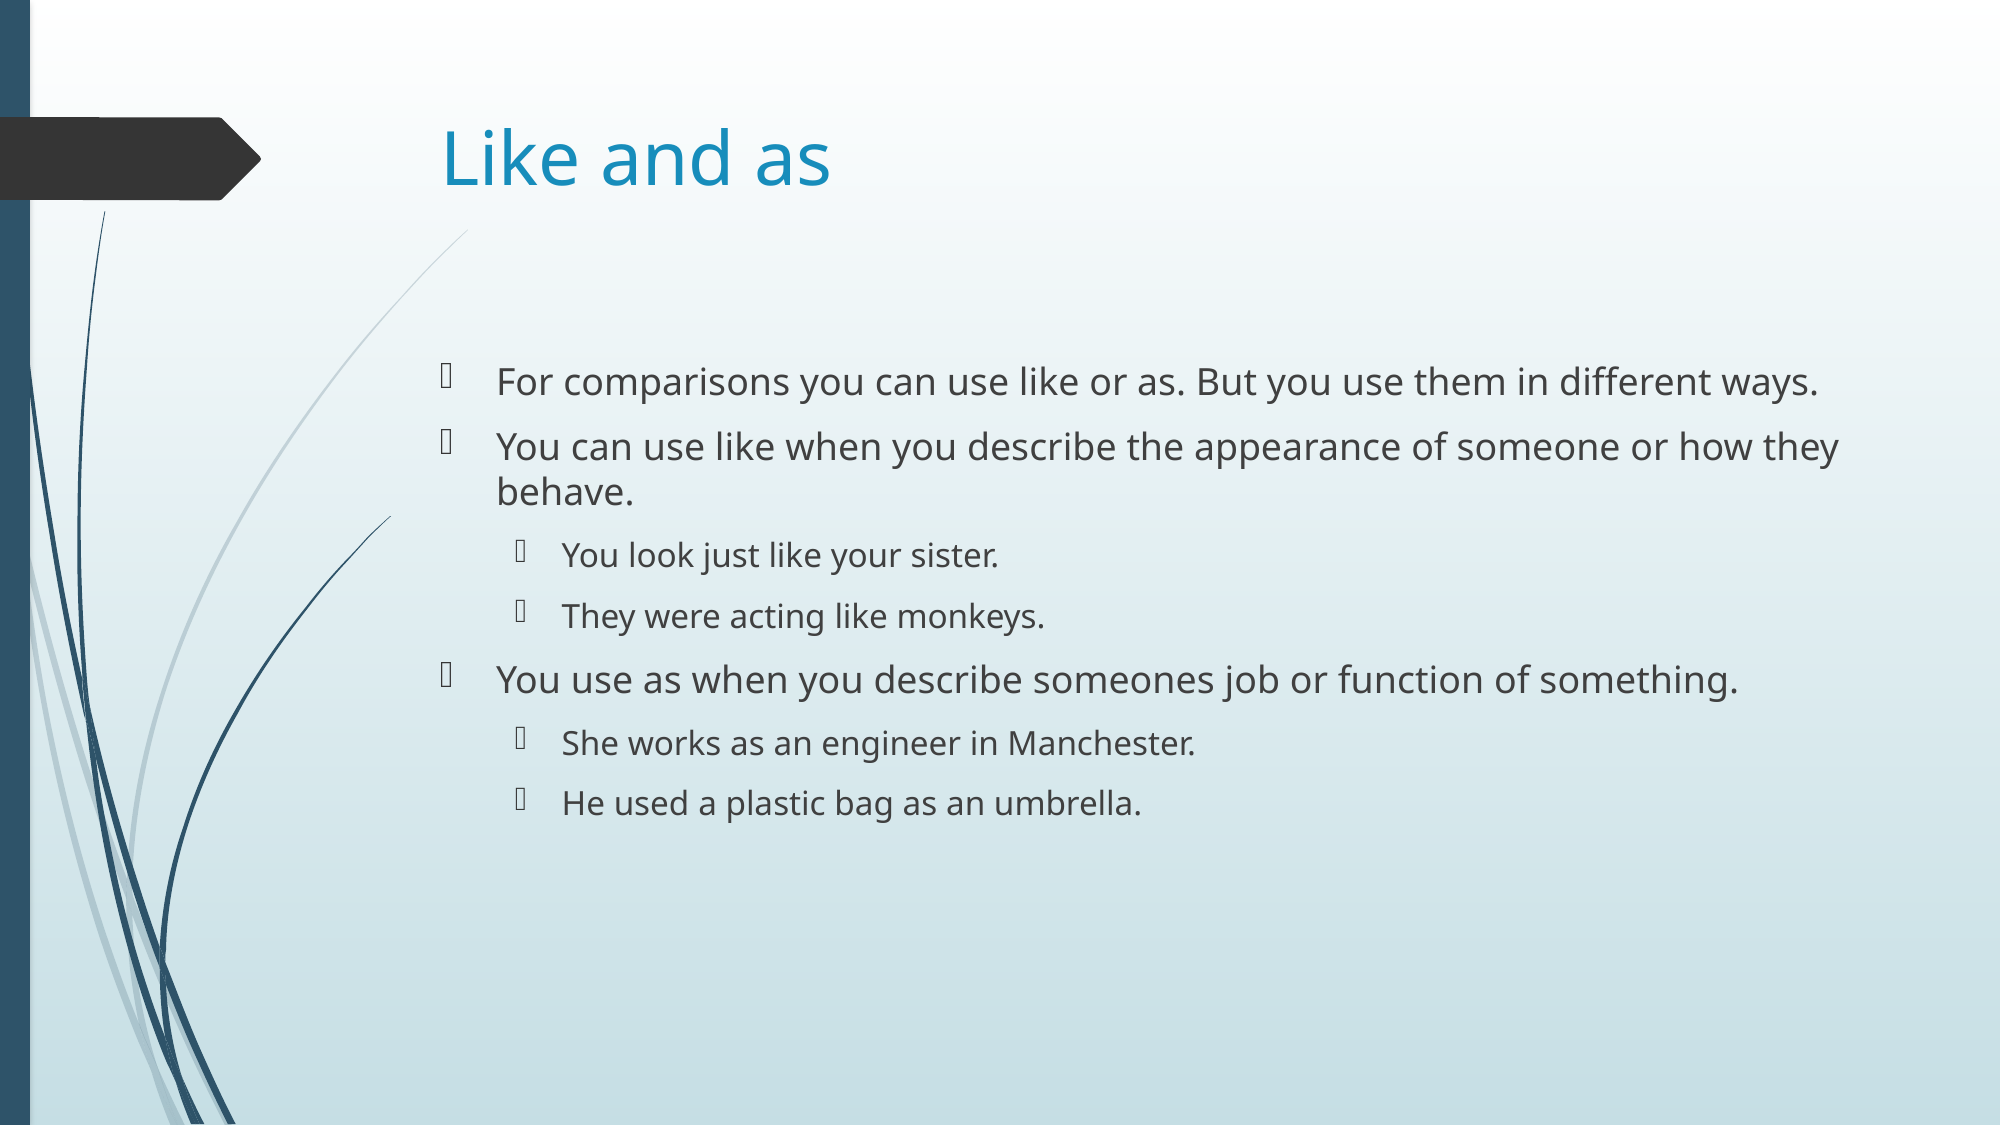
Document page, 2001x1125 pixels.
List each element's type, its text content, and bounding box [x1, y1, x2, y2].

title Like and as [425, 102, 1888, 313]
list For comparisons you can use like or as. But you use them in different ways. You can use like when you describe the appearance of someone or how they behave. You look just like your sister. They were acting like monkeys. You use as when you describe someones job or function of something. She works as an engineer in Manchester. He used a plastic bag as an umbrella. [424, 350, 1888, 970]
